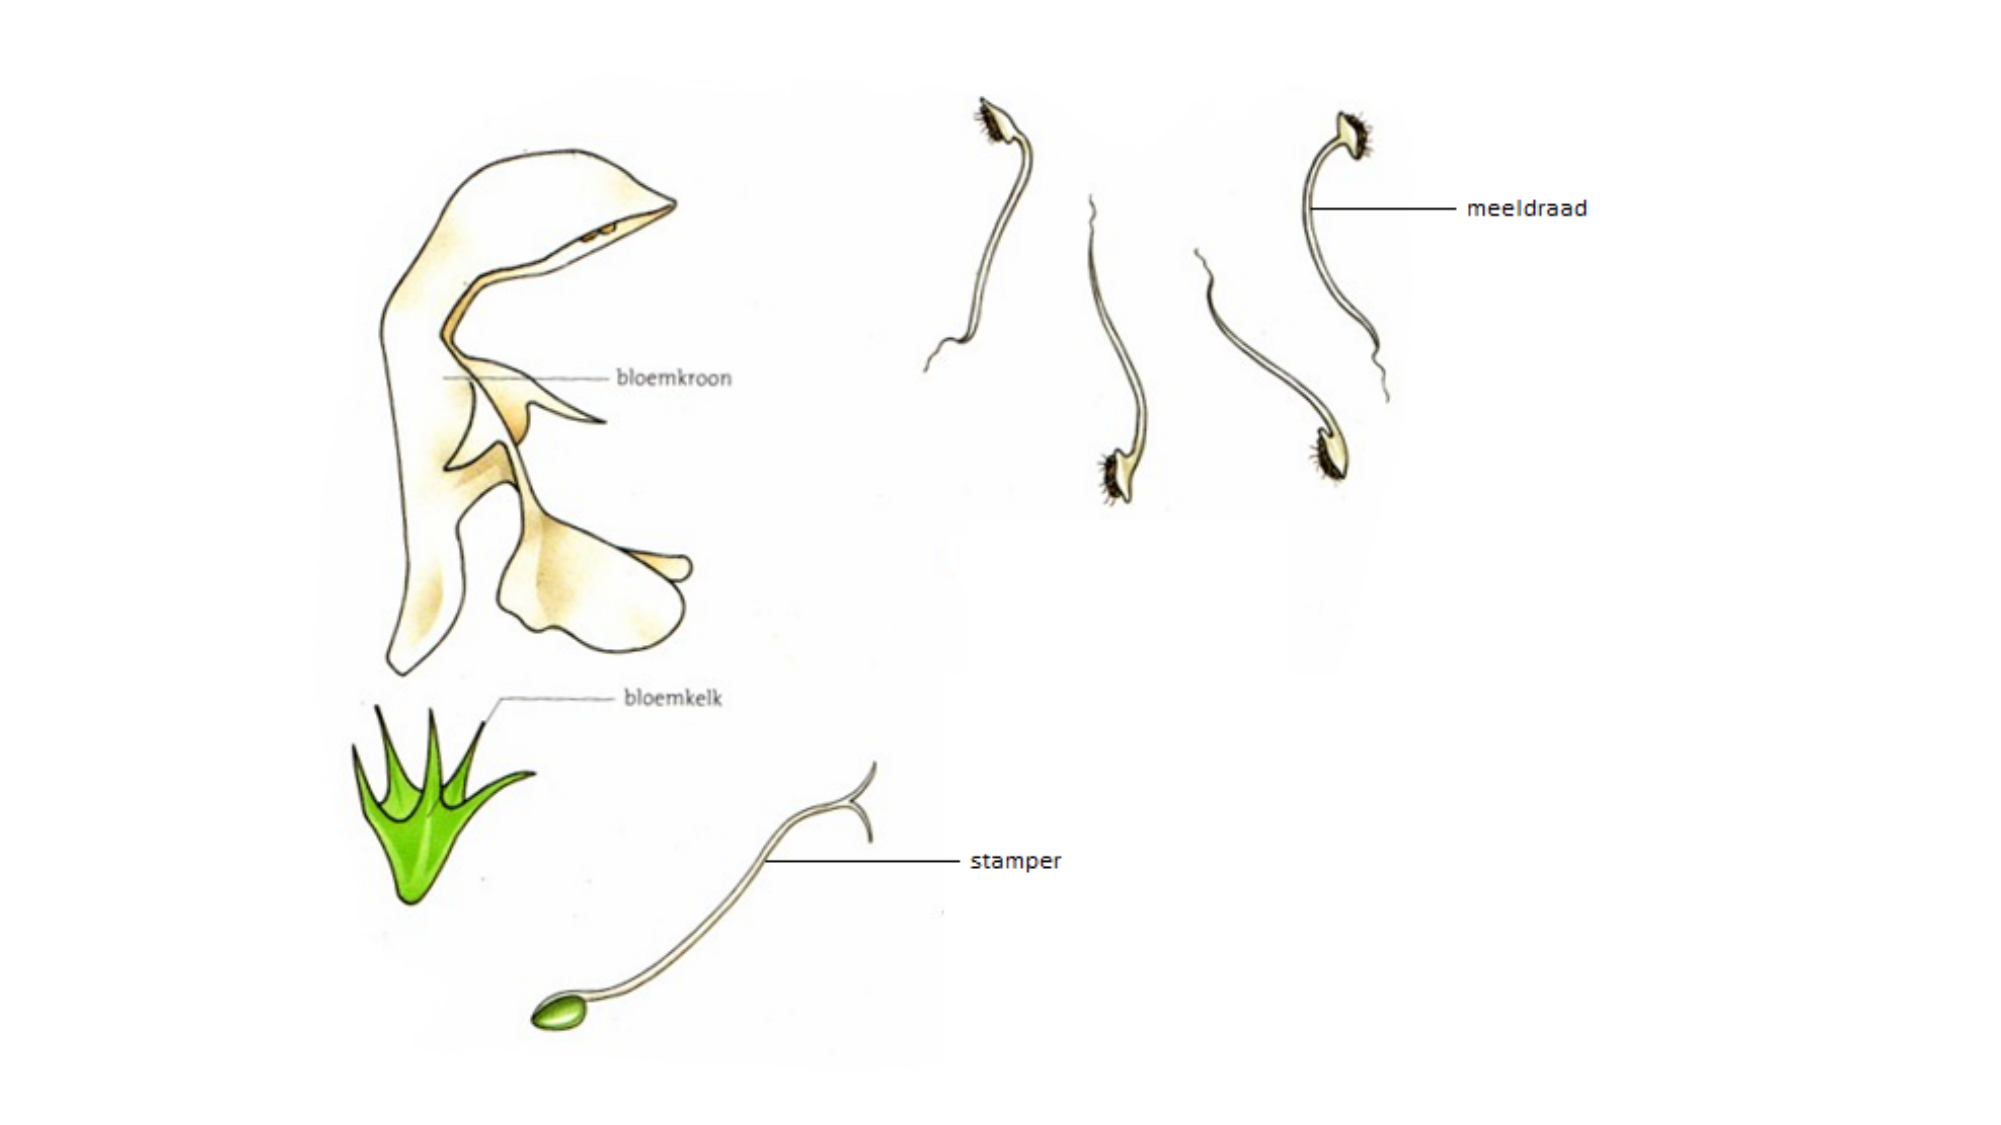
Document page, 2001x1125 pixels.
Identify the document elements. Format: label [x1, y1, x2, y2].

picture [298, 26, 1621, 1104]
